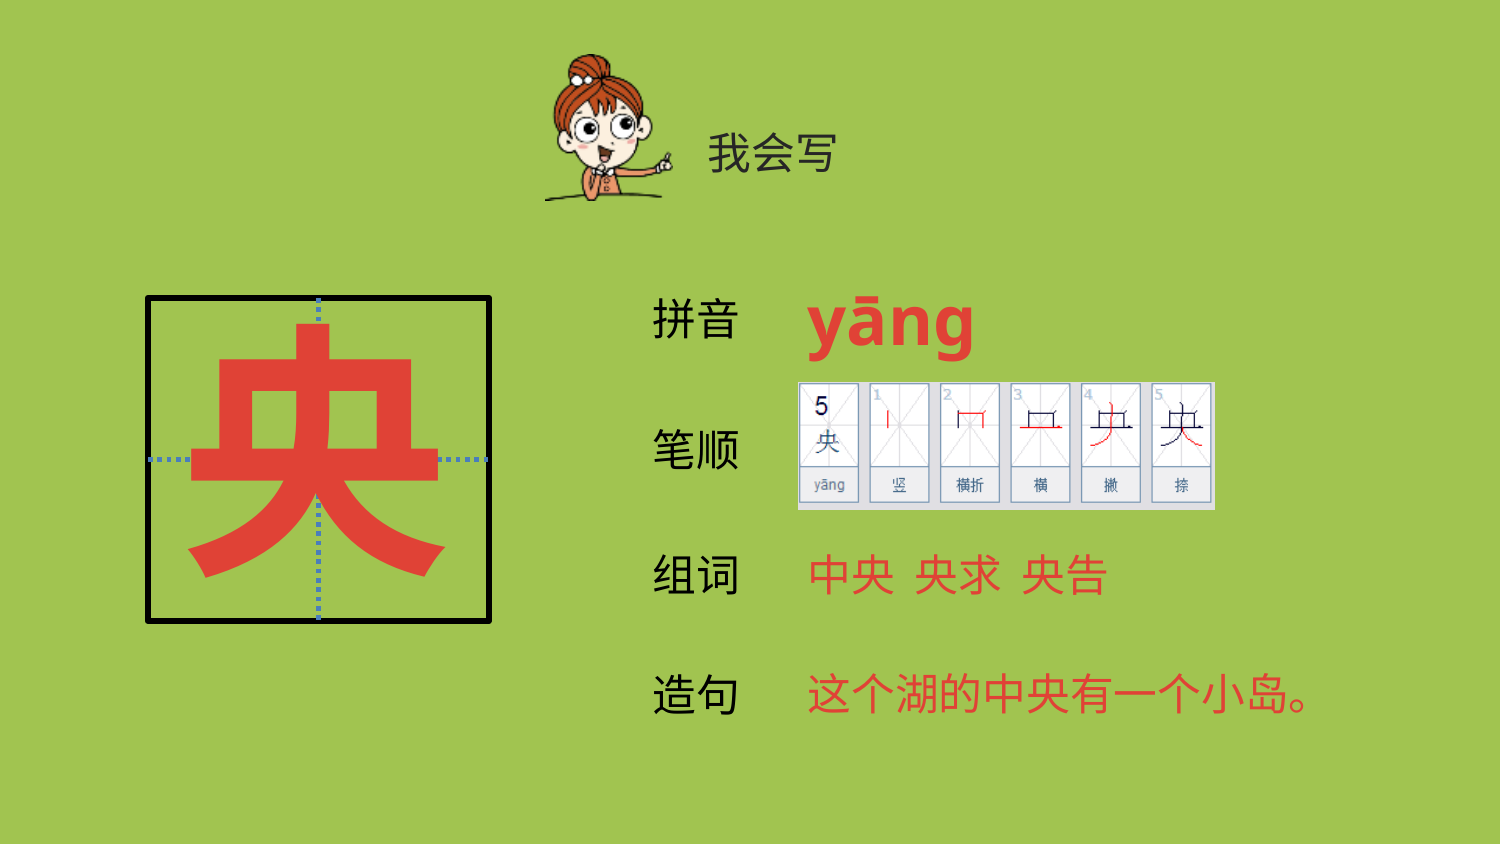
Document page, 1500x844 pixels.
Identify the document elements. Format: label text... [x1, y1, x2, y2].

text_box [147, 297, 490, 622]
text_box 笔顺 [641, 416, 793, 481]
text_box 央 [167, 277, 579, 614]
text_box 组词 [641, 541, 838, 606]
text_box 中央 央求 央告 [796, 542, 1407, 606]
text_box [545, 54, 955, 201]
text_box 这个湖的中央有一个小岛。 [796, 660, 1372, 725]
text_box 拼音 [641, 286, 798, 351]
picture [798, 382, 1215, 510]
text_box yāng [796, 271, 999, 366]
text_box 造句 [641, 662, 934, 726]
